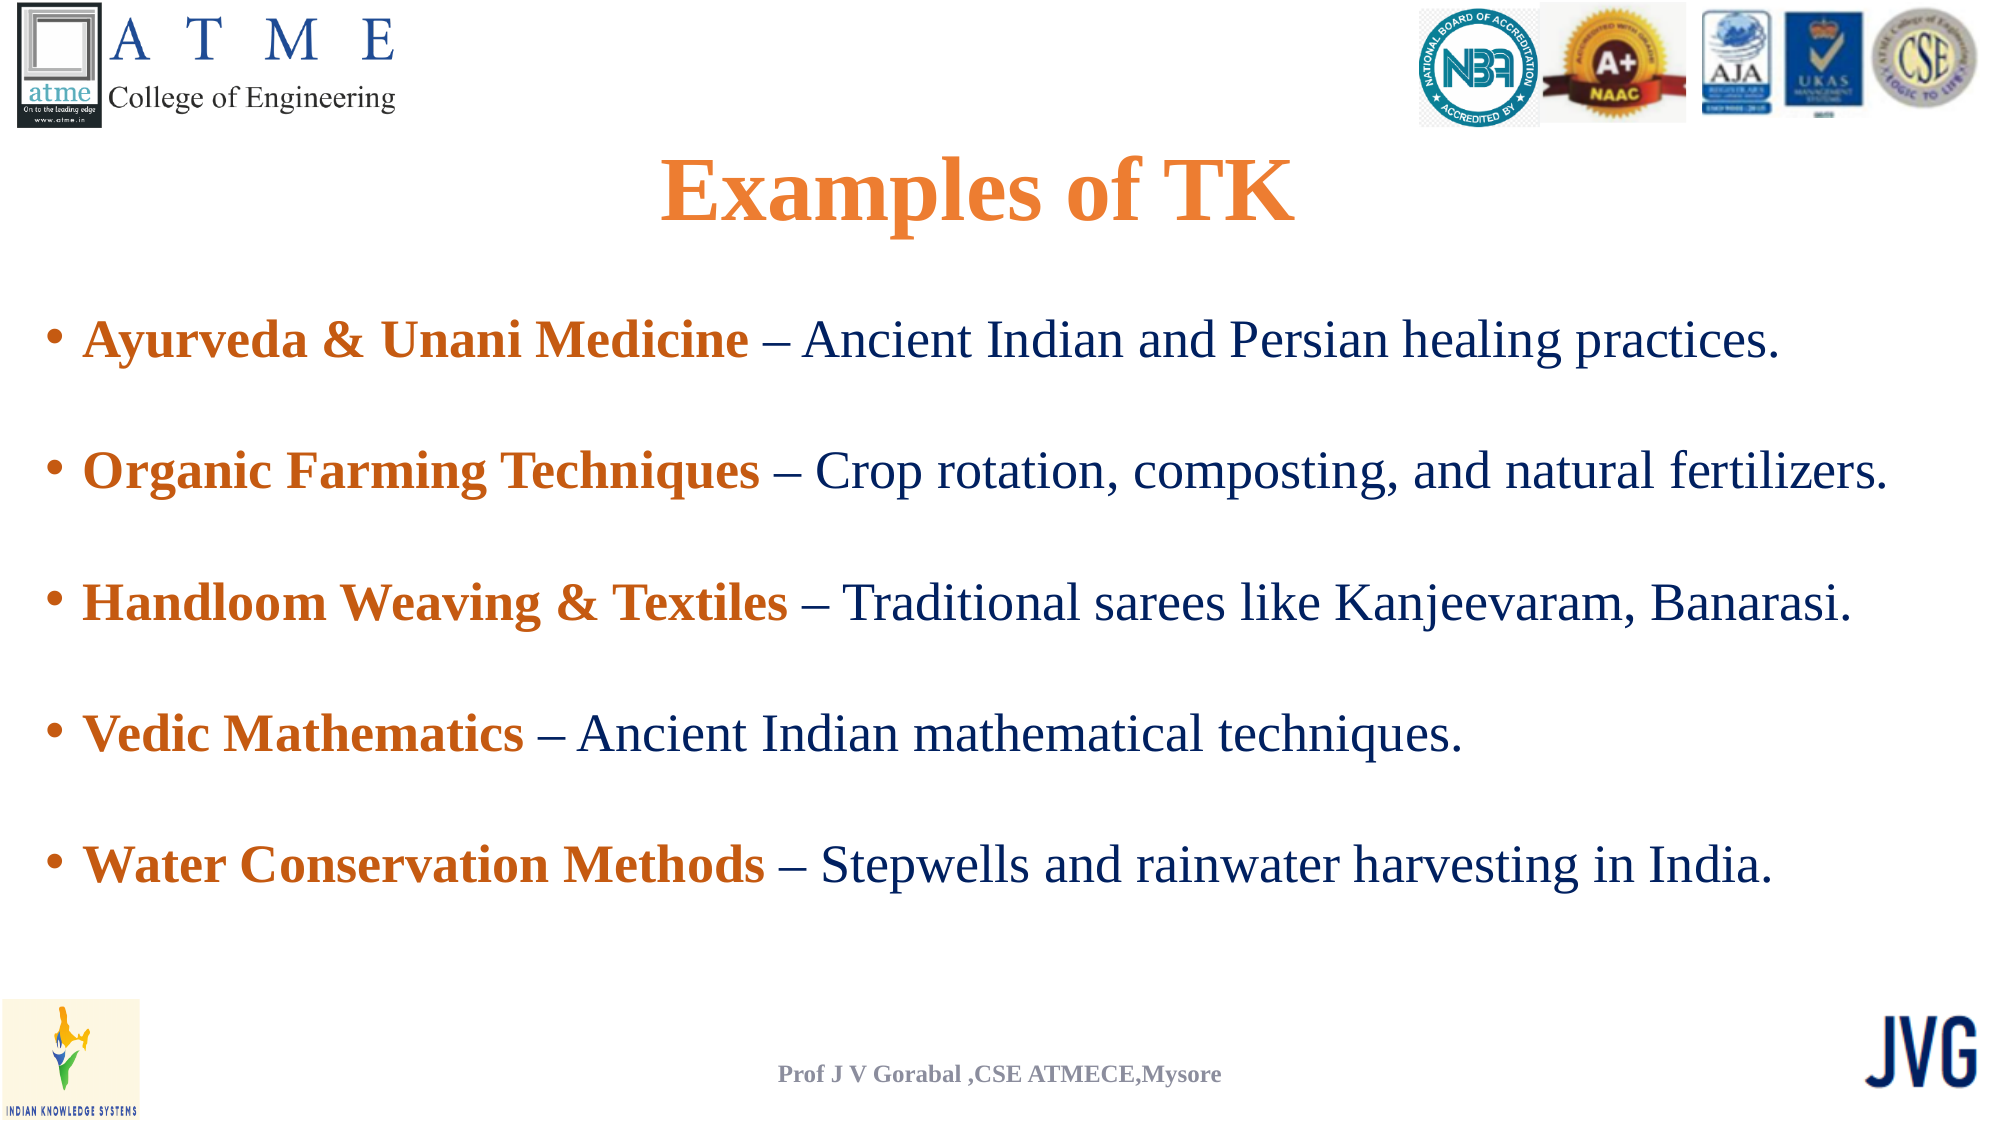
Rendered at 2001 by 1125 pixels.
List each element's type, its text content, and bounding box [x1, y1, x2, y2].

picture [2, 999, 140, 1120]
list Ayurveda & Unani Medicine – Ancient Indian and Persian healing practices. Organic Farming Techniques – Crop rotation, composting, and natural fertilizers. Handloom Weaving & Textiles – Traditional sarees like Kanjeevaram, Banarasi. Vedic Mathematics – Ancient Indian mathematical techniques. Water Conservation Methods – Stepwells and rainwater harvesting in India. [30, 250, 1970, 964]
picture [1853, 999, 2000, 1103]
footer Prof J V Gorabal ,CSE ATMECE,Mysore [662, 1042, 1338, 1103]
picture [1419, 2, 1687, 82]
title Examples of TK [116, 82, 1841, 250]
picture [1494, 17, 1502, 25]
picture [1702, 2, 1983, 118]
picture [17, 2, 395, 128]
